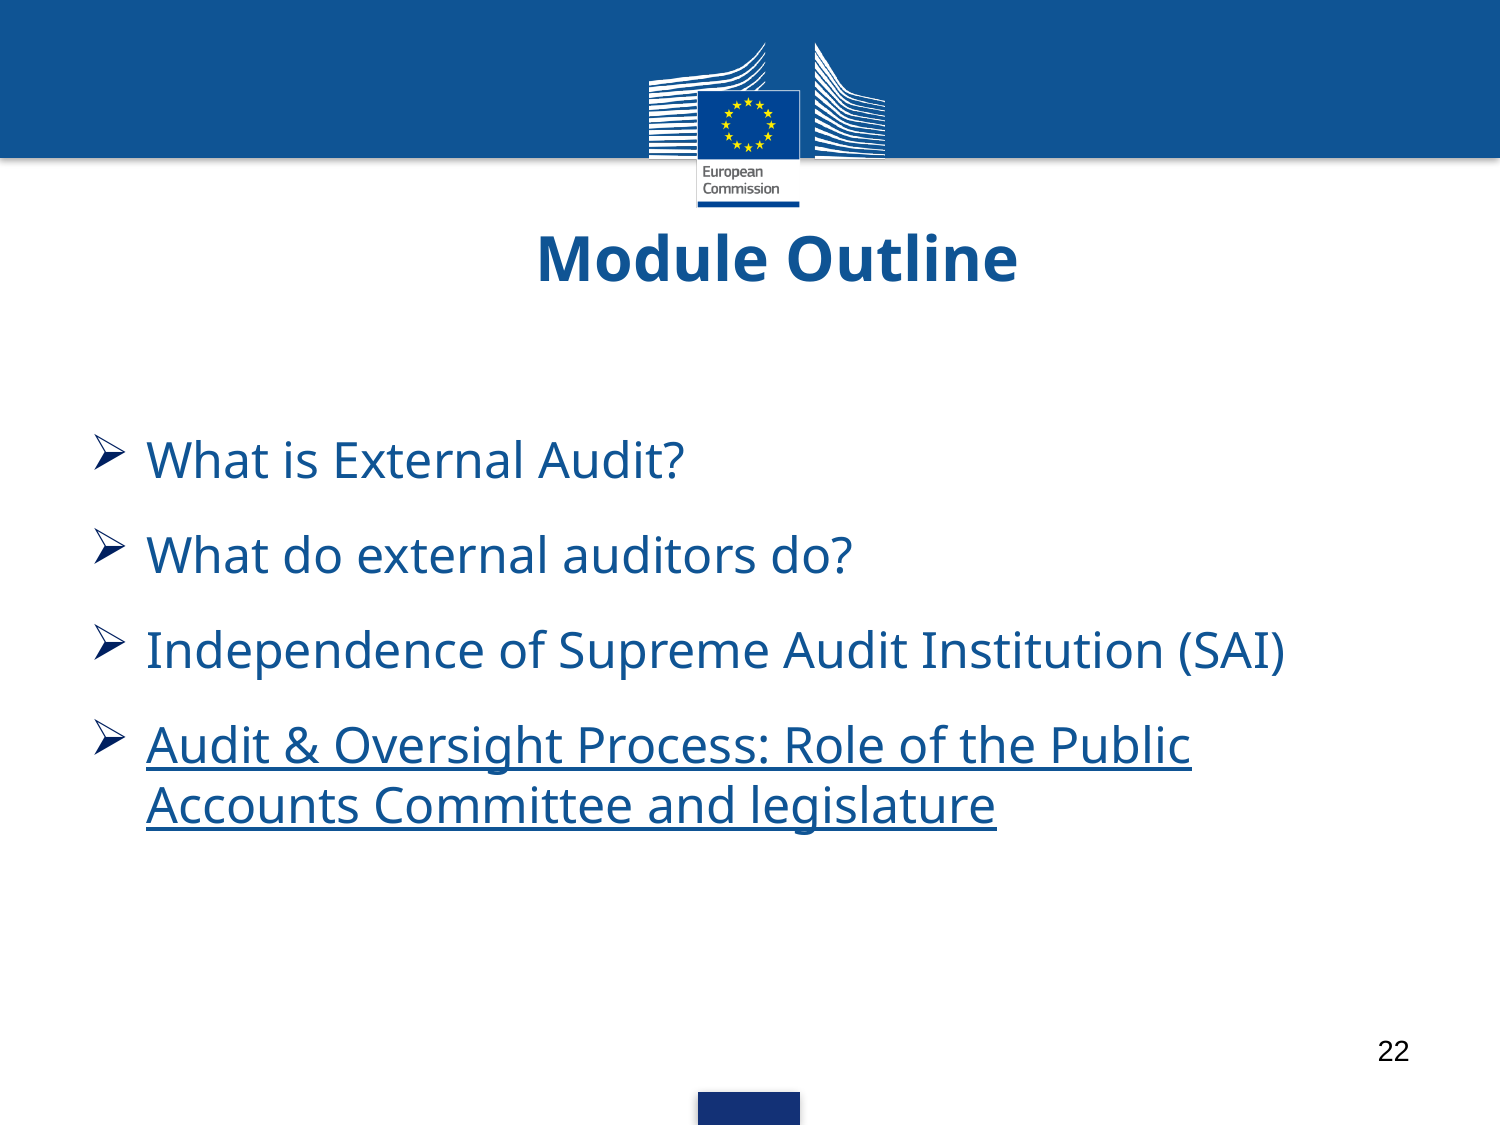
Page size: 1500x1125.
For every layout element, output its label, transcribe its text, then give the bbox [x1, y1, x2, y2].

title Module Outline [0, 197, 1499, 315]
slide_number 22 [1074, 1024, 1426, 1103]
list What is External Audit? What do external auditors do? Independence of Supreme Audit Institution (SAI) Audit & Oversight Process: Role of the Public Accounts Committee and legislature [74, 420, 1426, 918]
picture [649, 42, 885, 197]
